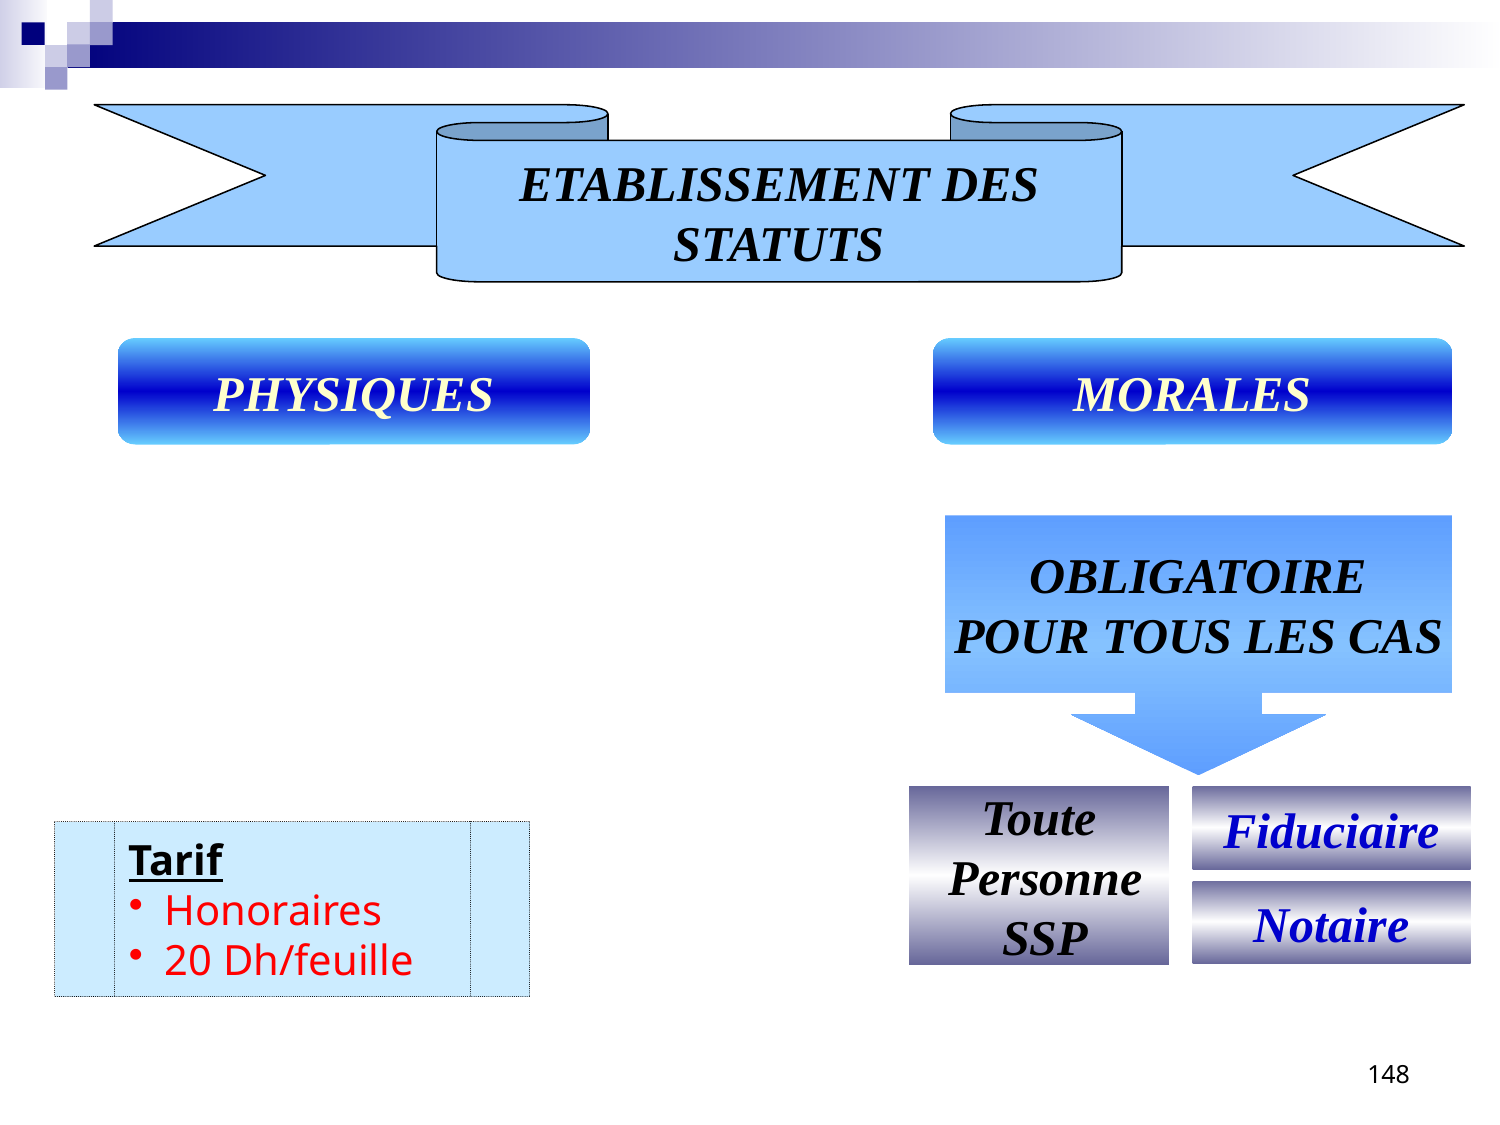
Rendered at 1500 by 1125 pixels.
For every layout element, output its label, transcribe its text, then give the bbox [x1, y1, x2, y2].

text_box MORALES [932, 337, 1453, 445]
text_box Tarif Honoraires 20 Dh/feuille [54, 821, 530, 997]
text_box PHYSIQUES [117, 337, 591, 445]
slide_number 148 [1074, 1025, 1425, 1100]
text_box ETABLISSEMENT DES STATUTS [94, 104, 1465, 282]
text_box Toute Personne SSP [909, 786, 1169, 965]
text_box Notaire [1192, 881, 1471, 964]
text_box OBLIGATOIRE POUR TOUS LES CAS [944, 515, 1453, 776]
text_box Fiduciaire [1192, 786, 1471, 870]
